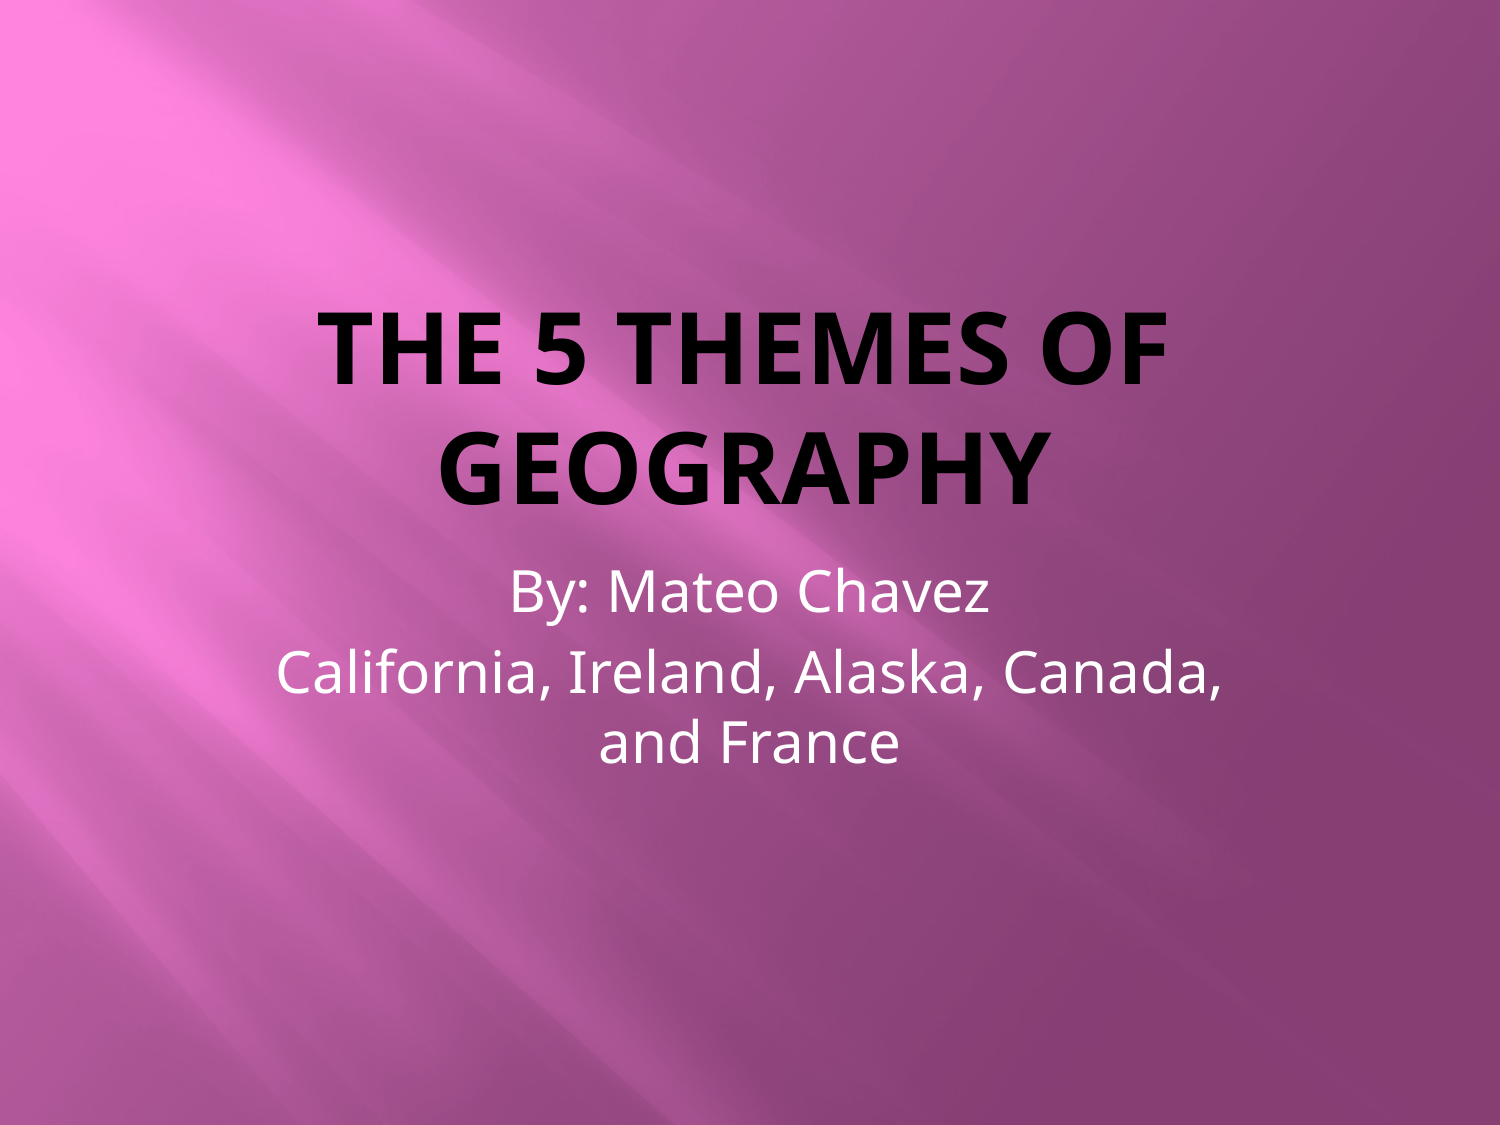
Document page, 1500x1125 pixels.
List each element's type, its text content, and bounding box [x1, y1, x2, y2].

title The 5 Themes of Geography [69, 224, 1420, 525]
subtitle By: Mateo Chavez California, Ireland, Alaska, Canada, and France [225, 546, 1275, 834]
